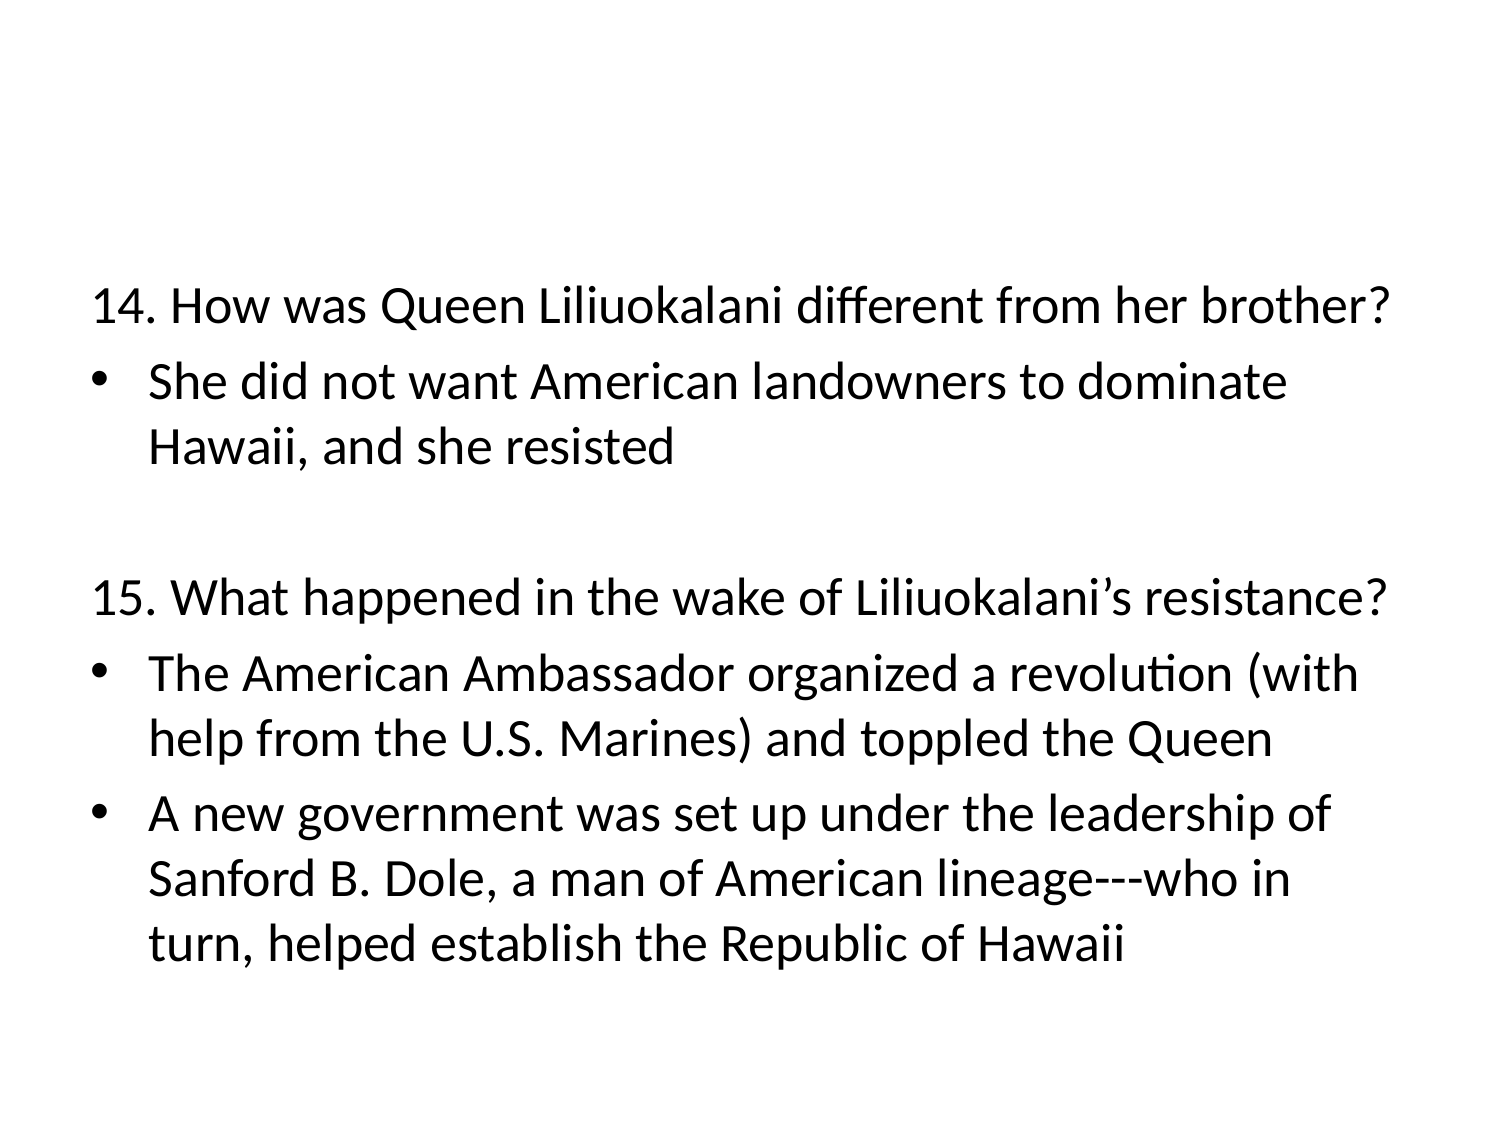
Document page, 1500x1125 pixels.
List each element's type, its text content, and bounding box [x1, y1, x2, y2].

list 14. How was Queen Liliuokalani different from her brother? She did not want American landowners to dominate Hawaii, and she resisted 15. What happened in the wake of Liliuokalani’s resistance? The American Ambassador organized a revolution (with help from the U.S. Marines) and toppled the Queen A new government was set up under the leadership of Sanford B. Dole, a man of American lineage---who in turn, helped establish the Republic of Hawaii [75, 262, 1425, 1005]
